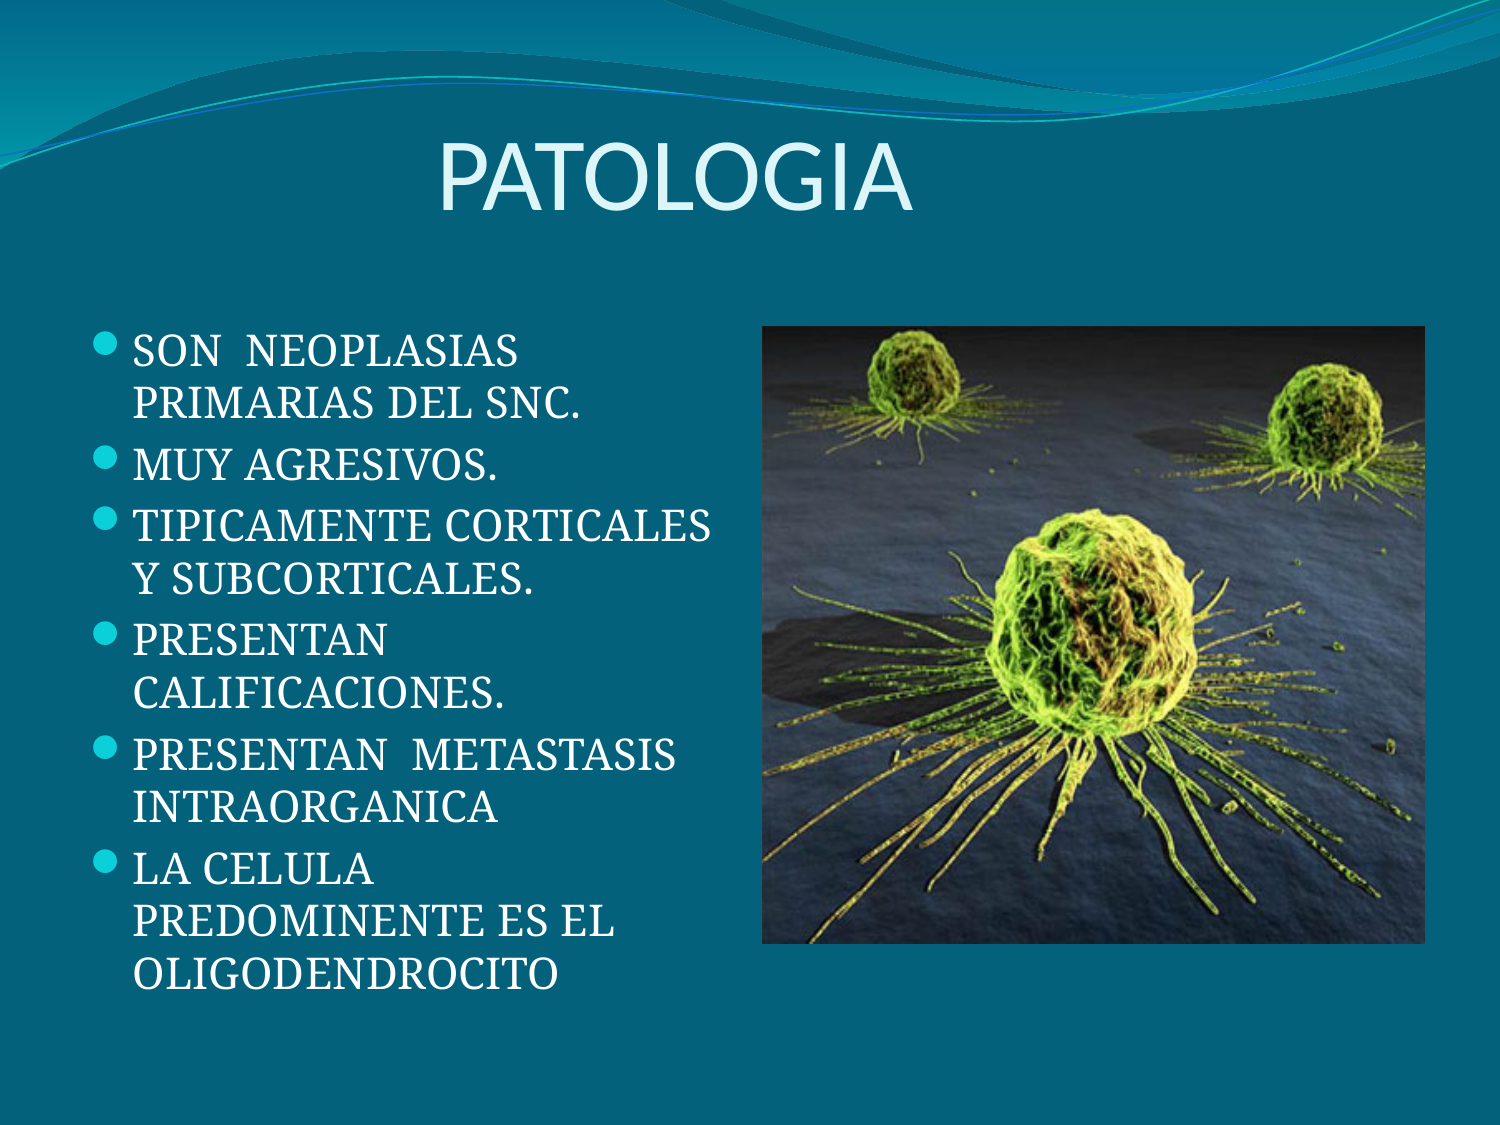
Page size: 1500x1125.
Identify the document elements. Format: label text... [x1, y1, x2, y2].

title PATOLOGIA [0, 78, 1350, 232]
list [762, 326, 1426, 945]
list SON NEOPLASIAS PRIMARIAS DEL SNC. MUY AGRESIVOS. TIPICAMENTE CORTICALES Y SUBCORTICALES. PRESENTAN CALIFICACIONES. PRESENTAN METASTASIS INTRAORGANICA LA CELULA PREDOMINENTE ES EL OLIGODENDROCITO [75, 314, 738, 1043]
